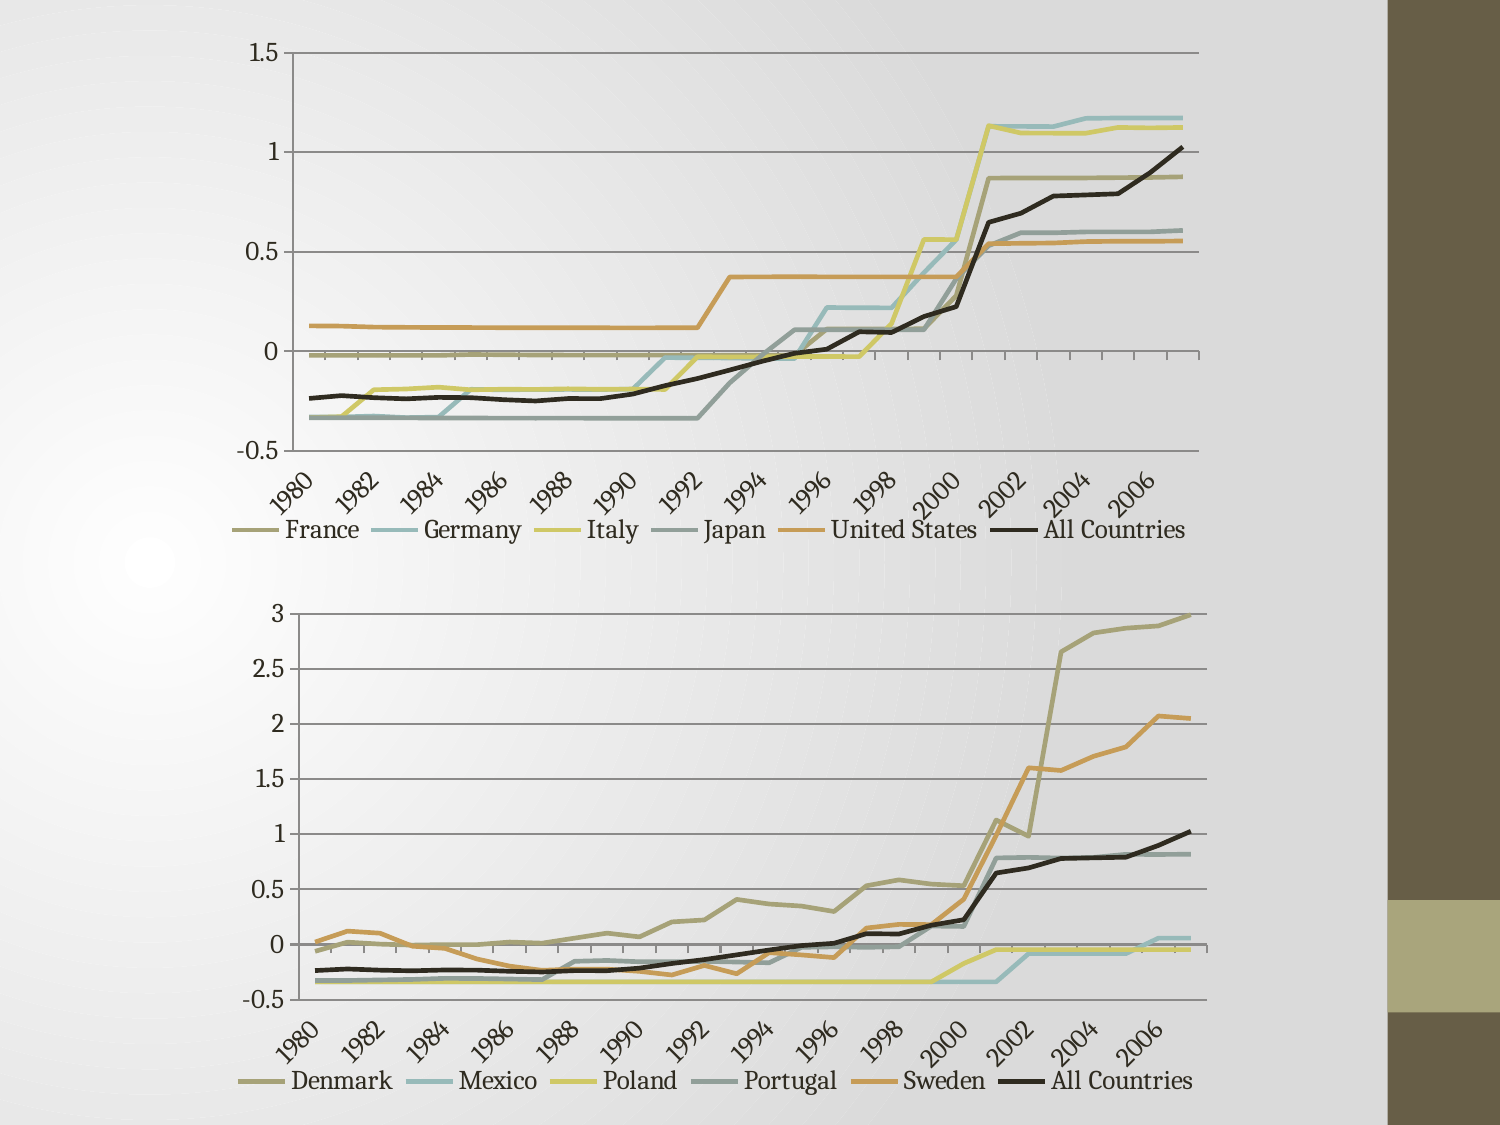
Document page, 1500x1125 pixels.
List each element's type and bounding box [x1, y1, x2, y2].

chart [192, 17, 1262, 1125]
